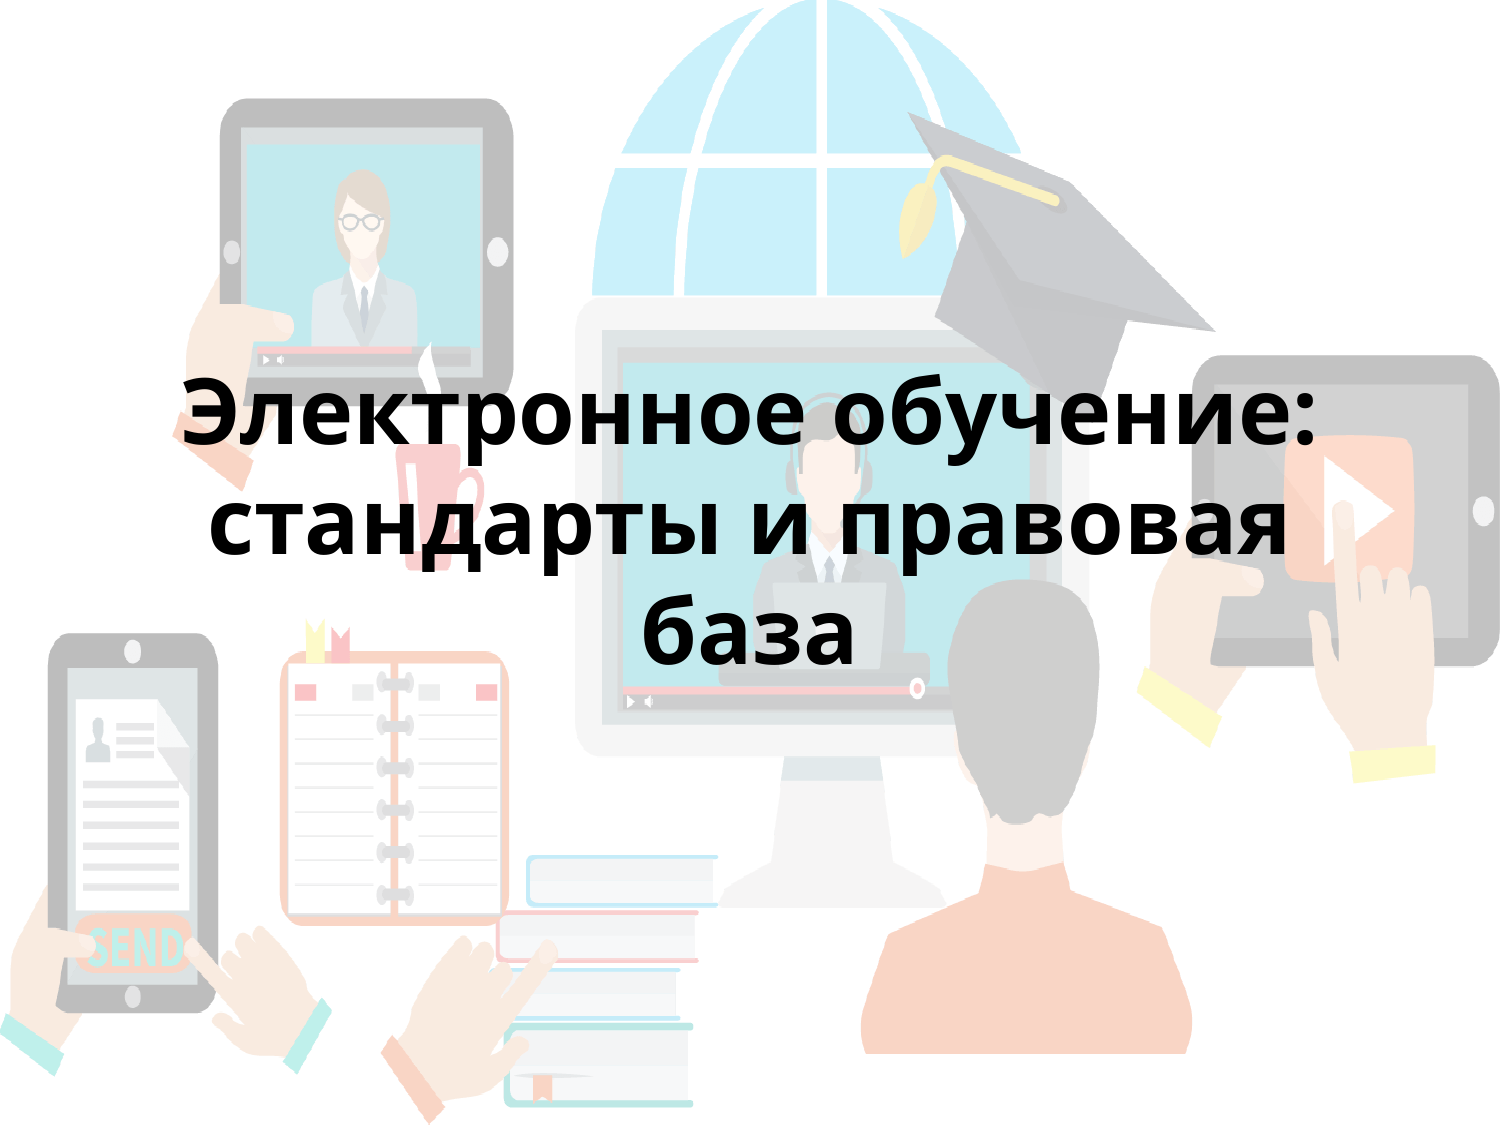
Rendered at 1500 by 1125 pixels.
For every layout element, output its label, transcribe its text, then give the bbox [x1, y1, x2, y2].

text_box [0, 0, 1500, 1125]
title Электронное обучение: стандарты и правовая база [112, 397, 1388, 639]
